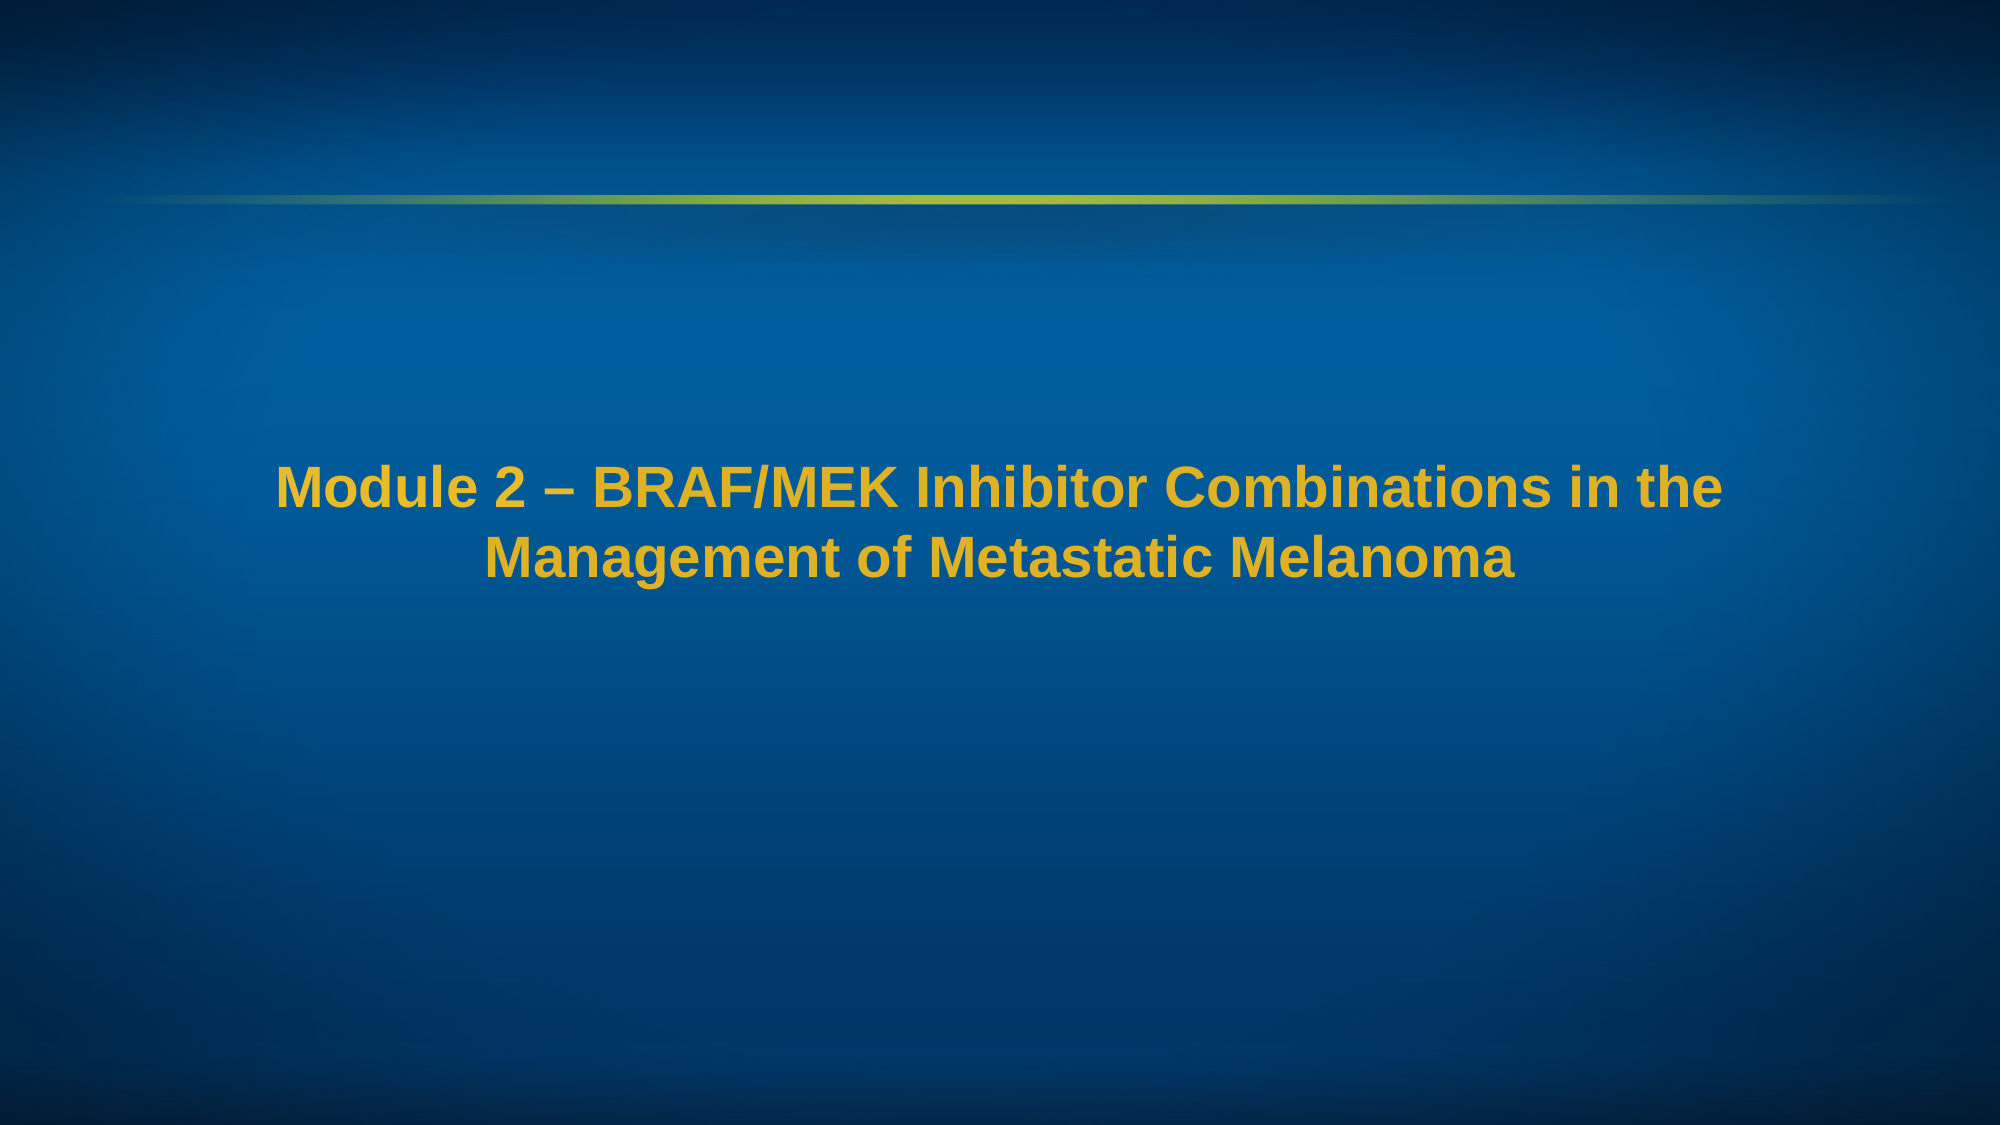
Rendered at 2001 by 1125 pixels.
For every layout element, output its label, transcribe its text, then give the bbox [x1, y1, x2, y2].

picture [0, 0, 2000, 1125]
title Module 2 – BRAF/MEK Inhibitor Combinations in the Management of Metastatic Melanoma [99, 425, 1900, 613]
